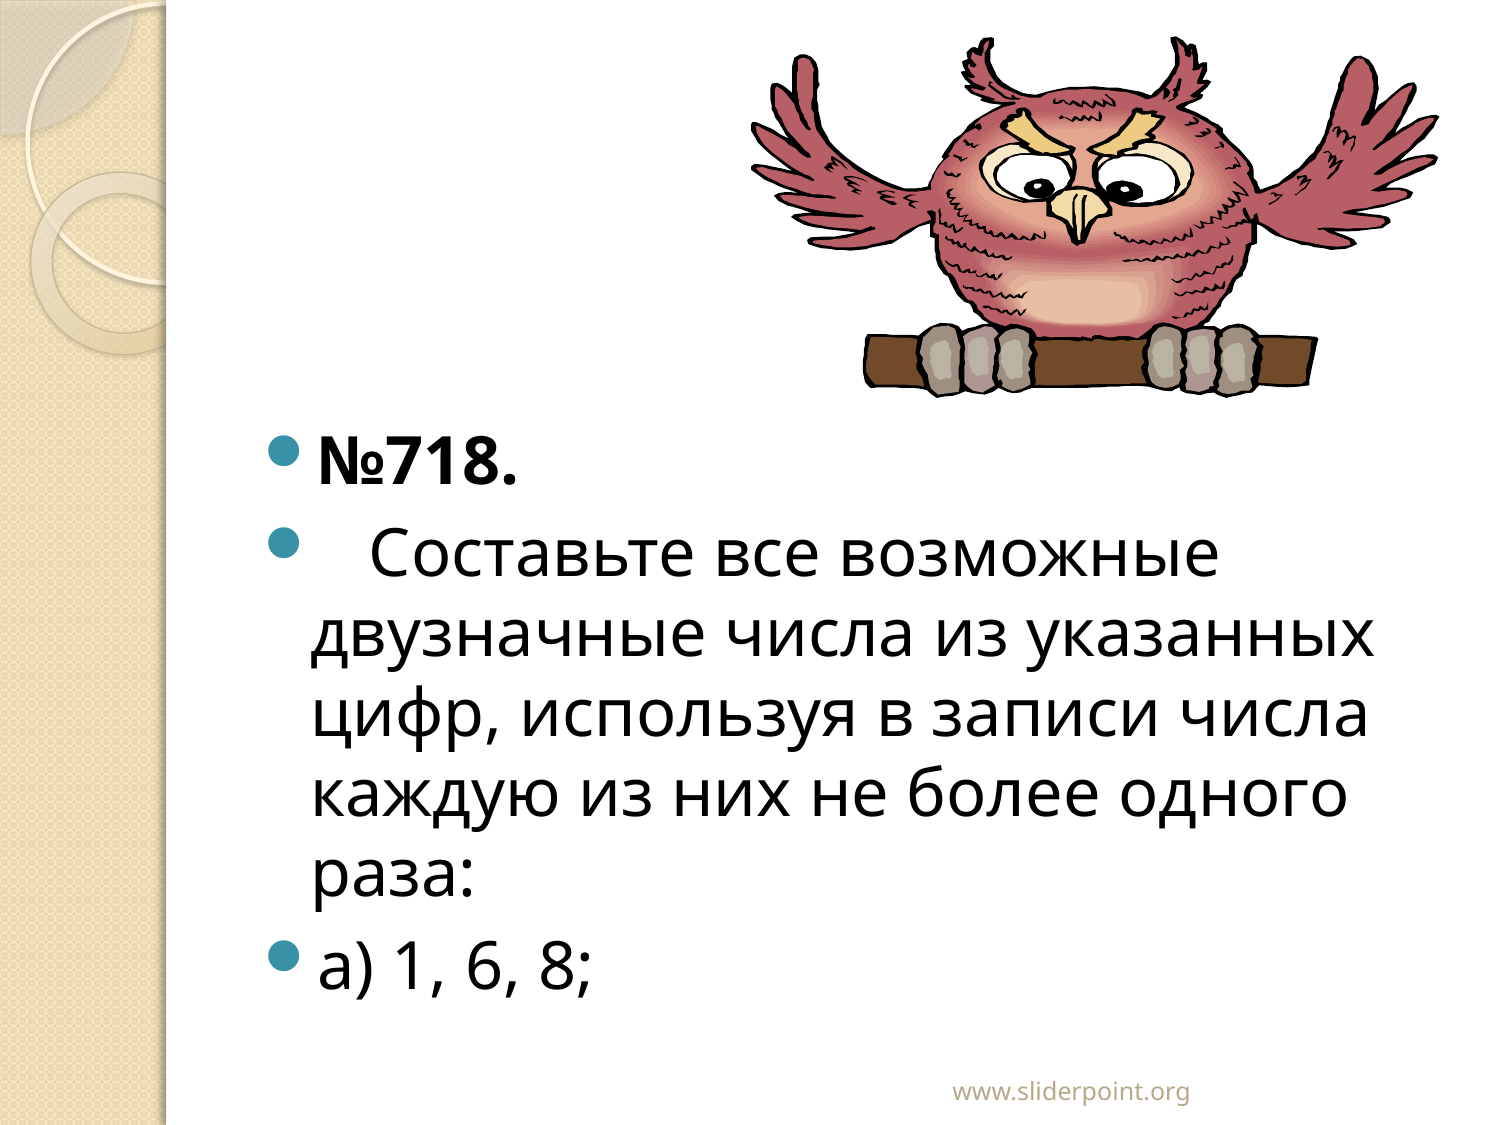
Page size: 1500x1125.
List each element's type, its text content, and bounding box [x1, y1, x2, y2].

picture [749, 34, 1442, 399]
list №718. Составьте все возможные двузначные числа из указанных цифр, используя в записи числа каждую из них не более од­ного раза: а) 1, 6, 8; [235, 409, 1466, 1026]
footer www.sliderpoint.org [937, 1034, 1413, 1113]
